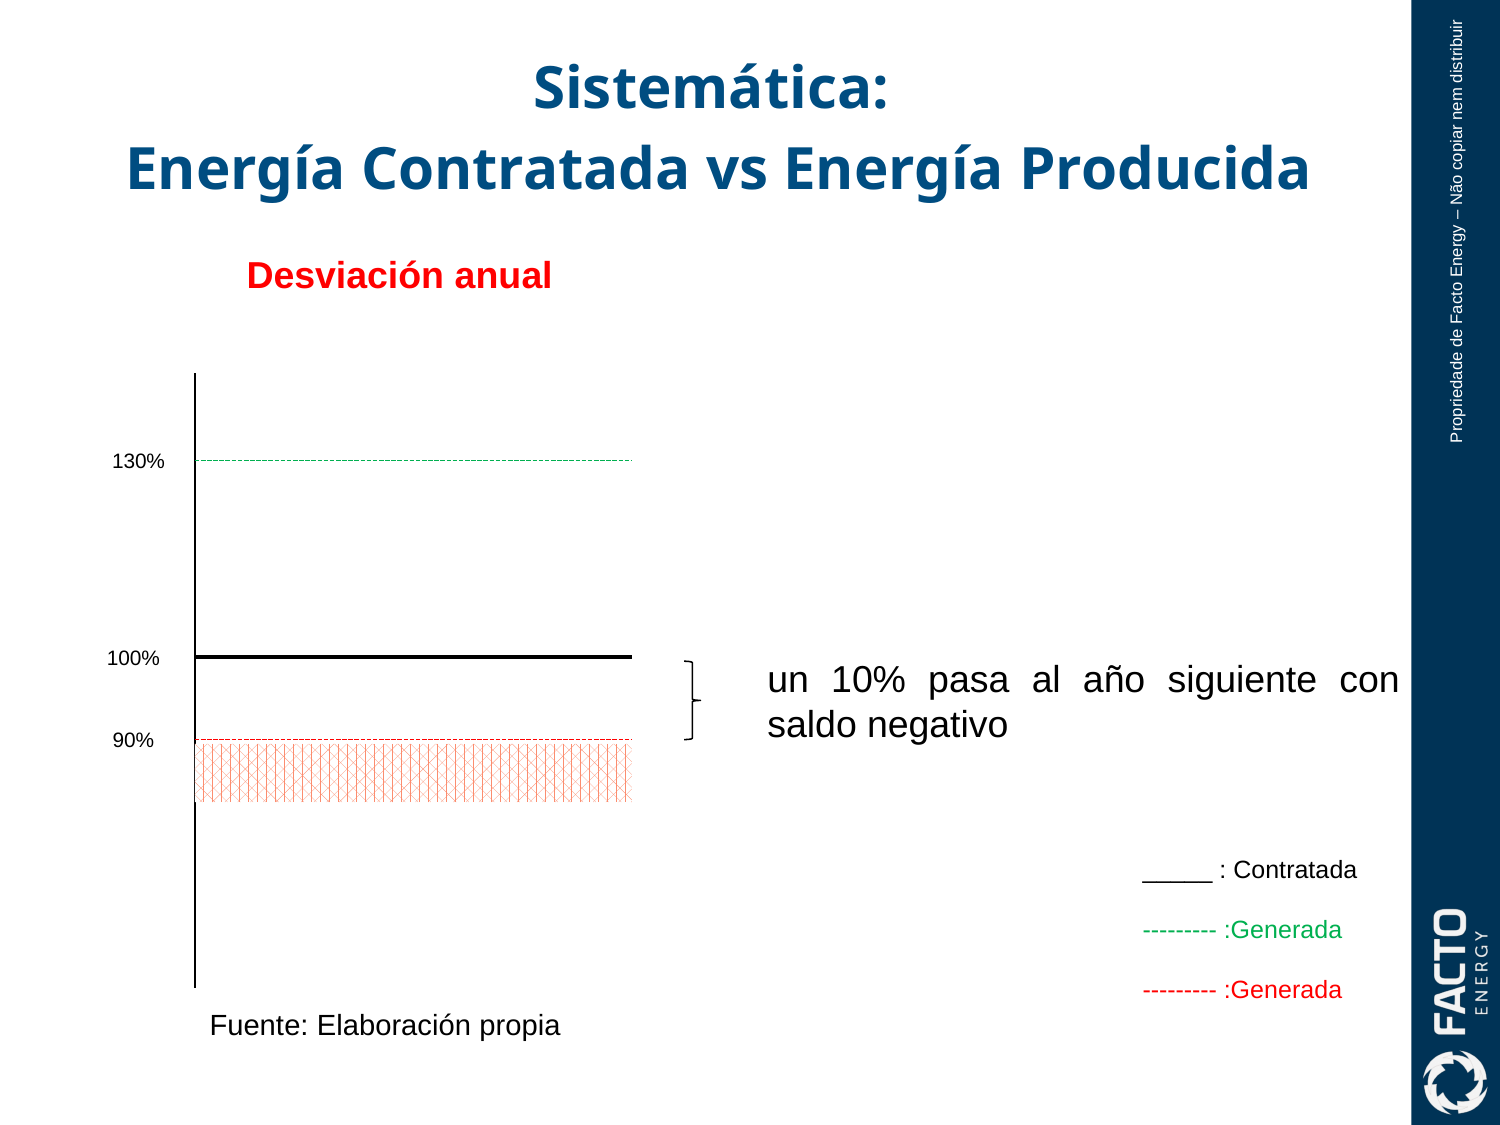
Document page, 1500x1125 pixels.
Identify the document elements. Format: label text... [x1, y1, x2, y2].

text_box _____ : Contratada --------- :Generada --------- :Generada [1127, 845, 1399, 1041]
text_box 130% [200, 468, 207, 480]
text_box Fuente: Elaboración propia [194, 998, 739, 1049]
picture [1349, 906, 1500, 1118]
text_box Desviación anual [231, 243, 579, 304]
text_box [1411, 0, 1500, 974]
text_box Sistemática: Energía Contratada vs Energía Producida [52, 42, 1385, 210]
text_box 90% [200, 719, 208, 739]
text_box [1411, 1055, 1500, 1125]
text_box [684, 660, 702, 741]
text_box 100% [92, 636, 190, 677]
text_box [88, 243, 1128, 330]
text_box 130% [97, 440, 190, 480]
text_box un 10% pasa al año siguiente con saldo negativo [752, 647, 1415, 753]
text_box 90% [98, 719, 190, 760]
text_box Propriedade de Facto Energy – Não copiar nem distribuir [1437, 4, 1473, 458]
text_box 130% [200, 440, 207, 459]
text_box [200, 742, 634, 804]
